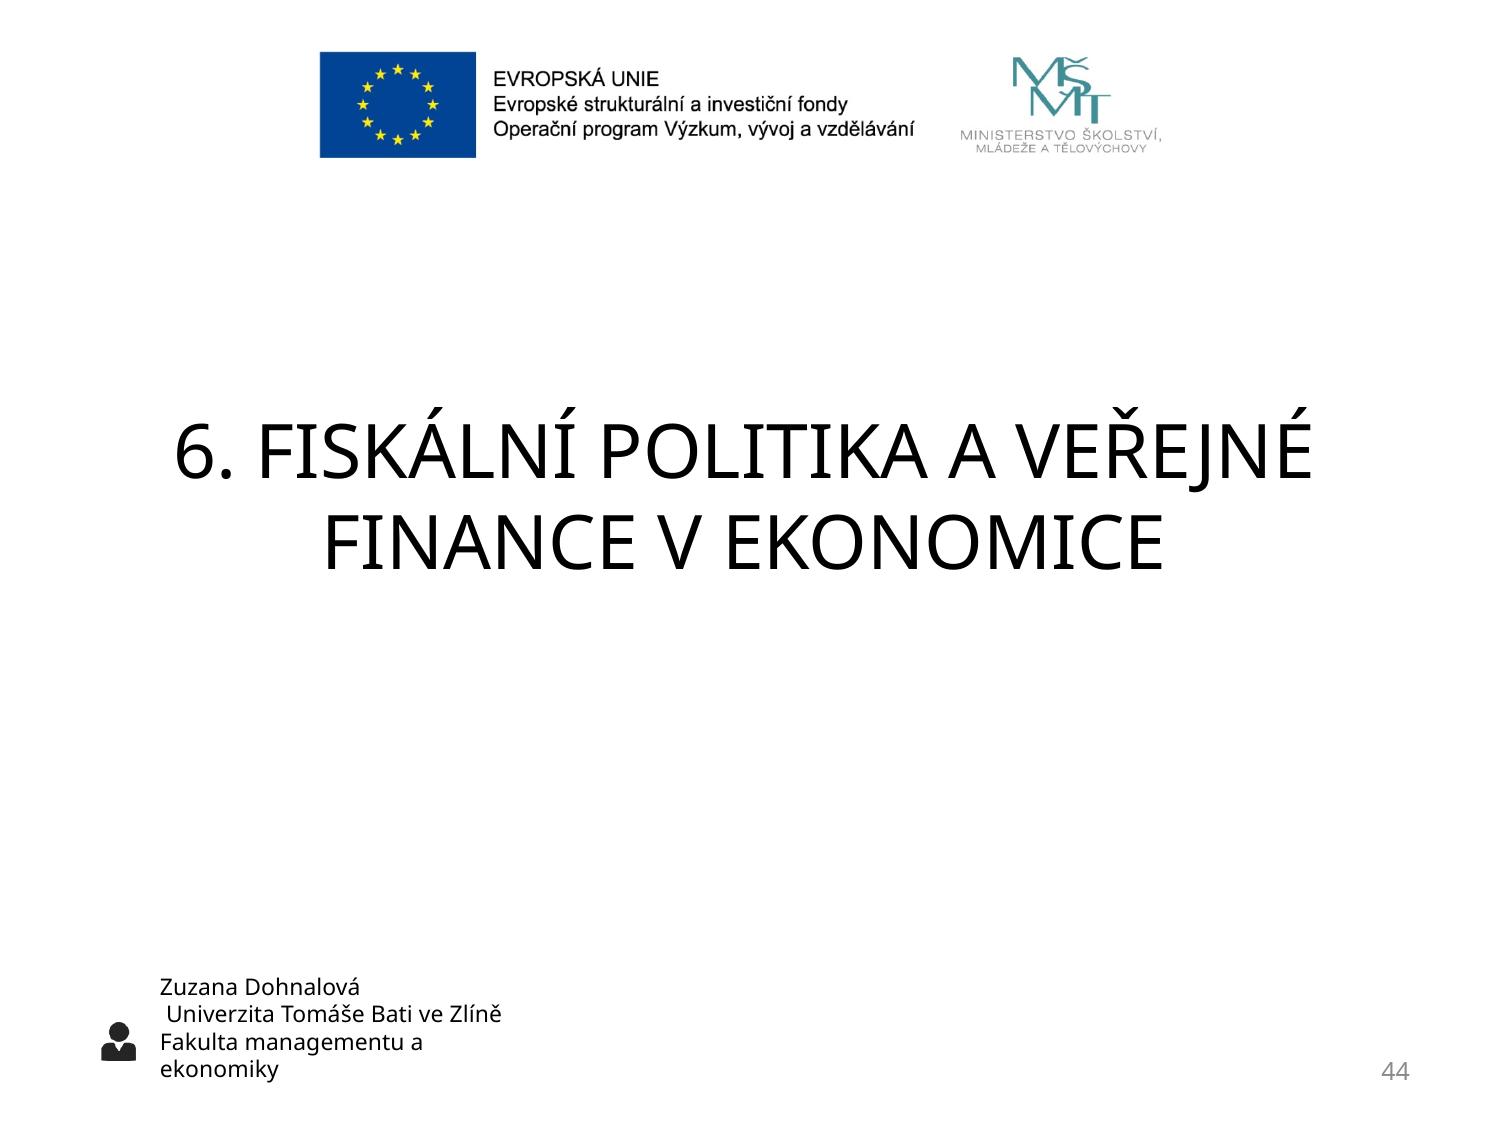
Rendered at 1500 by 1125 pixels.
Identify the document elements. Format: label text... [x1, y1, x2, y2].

footer Zuzana Dohnalová Univerzita Tomáše Bati ve Zlíně Fakulta managementu a ekonomiky [145, 999, 526, 1083]
slide_number 44 [1074, 1042, 1425, 1103]
picture [267, 0, 1213, 210]
title 6. FISKÁLNÍ POLITIKA A VEŘEJNÉ FINANCE V EKONOMICE [112, 373, 1376, 615]
picture [101, 1021, 136, 1062]
